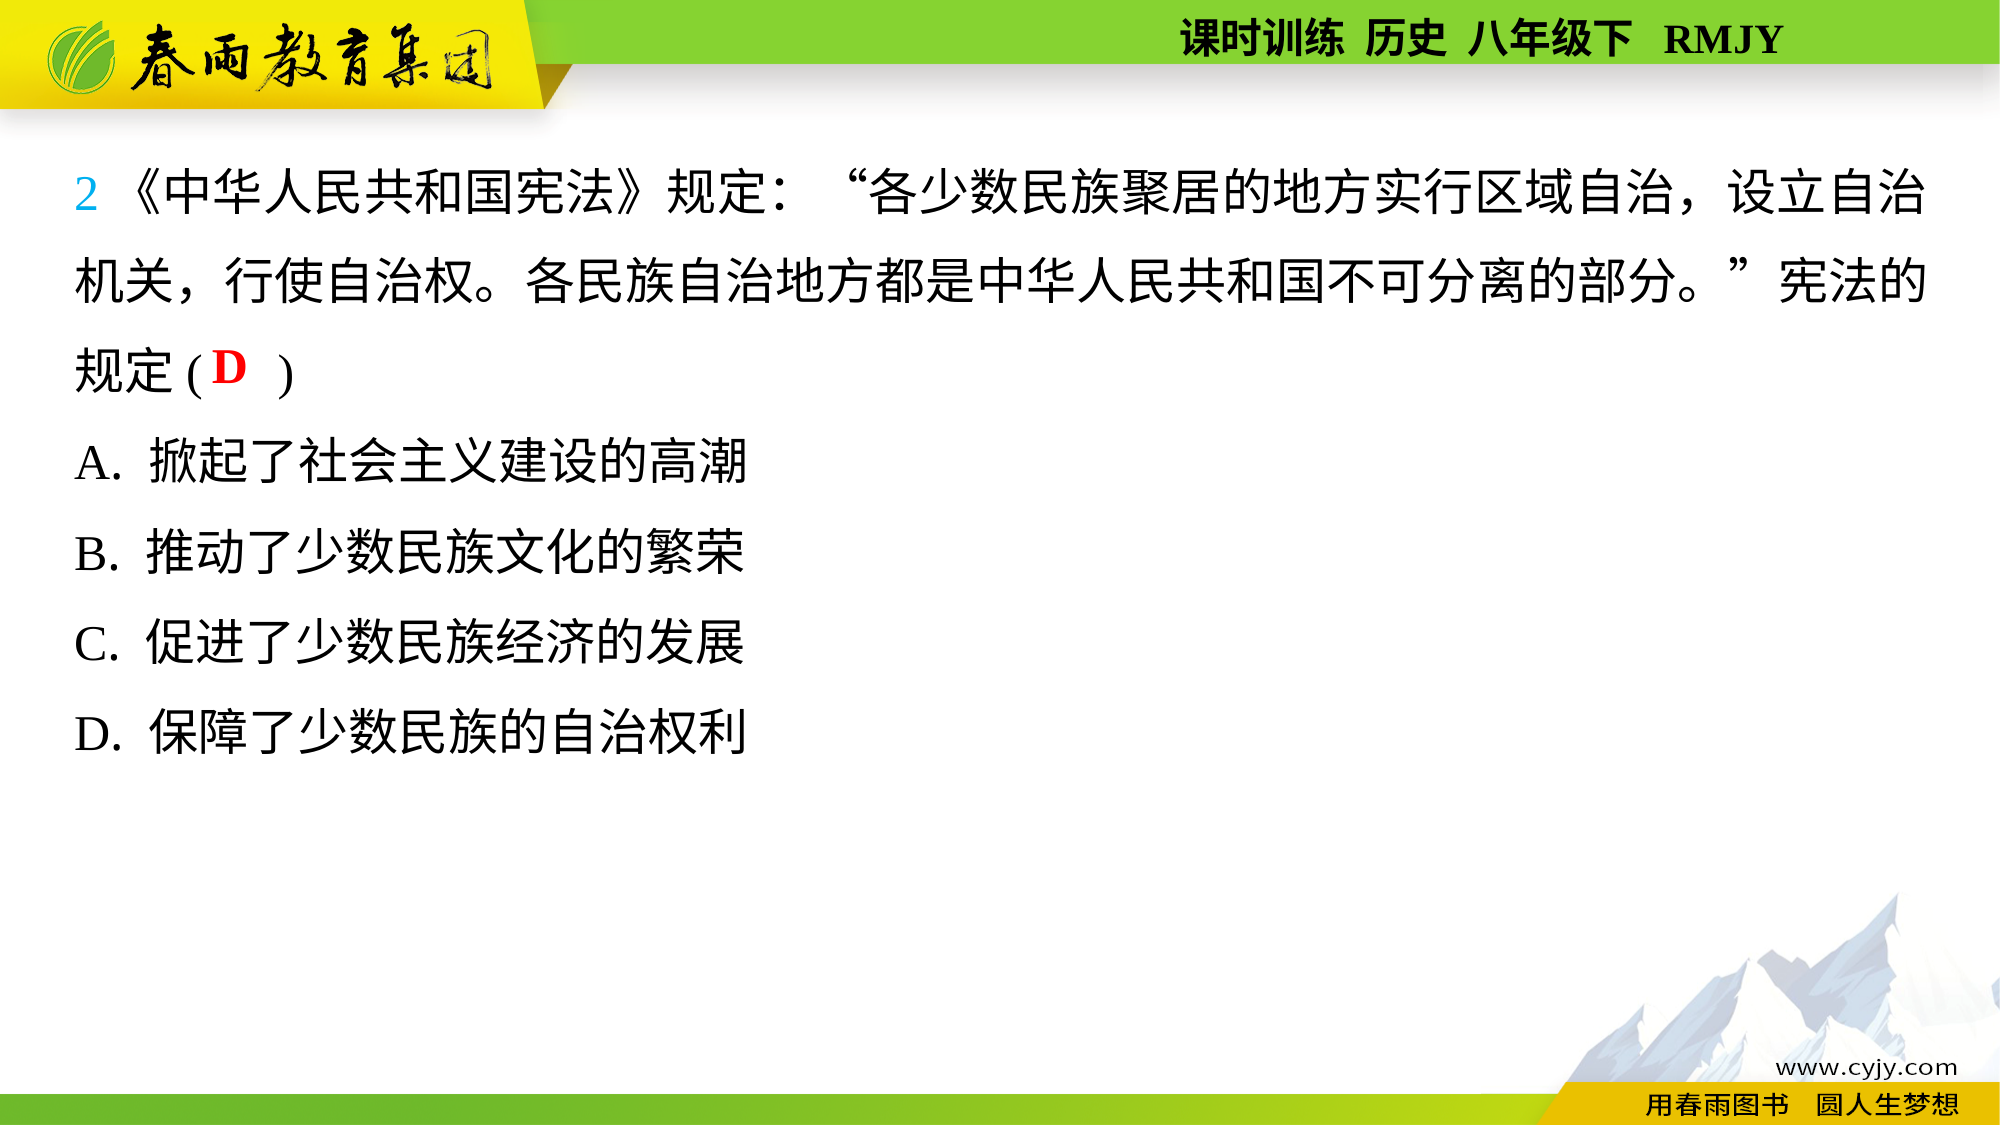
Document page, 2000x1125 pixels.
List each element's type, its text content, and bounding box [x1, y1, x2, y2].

text_box D [197, 326, 263, 401]
picture [0, 0, 2000, 1125]
list 2《中华人民共和国宪法》规定：“各少数民族聚居的地方实行区域自治，设立自治机关，行使自治权。各民族自治地方都是中华人民共和国不可分离的部分。”宪法的规定( ) A. 掀起了社会主义建设的高潮 B. 推动了少数民族文化的繁荣 C. 促进了少数民族经济的发展 D. 保障了少数民族的自治权利 [59, 122, 1944, 774]
